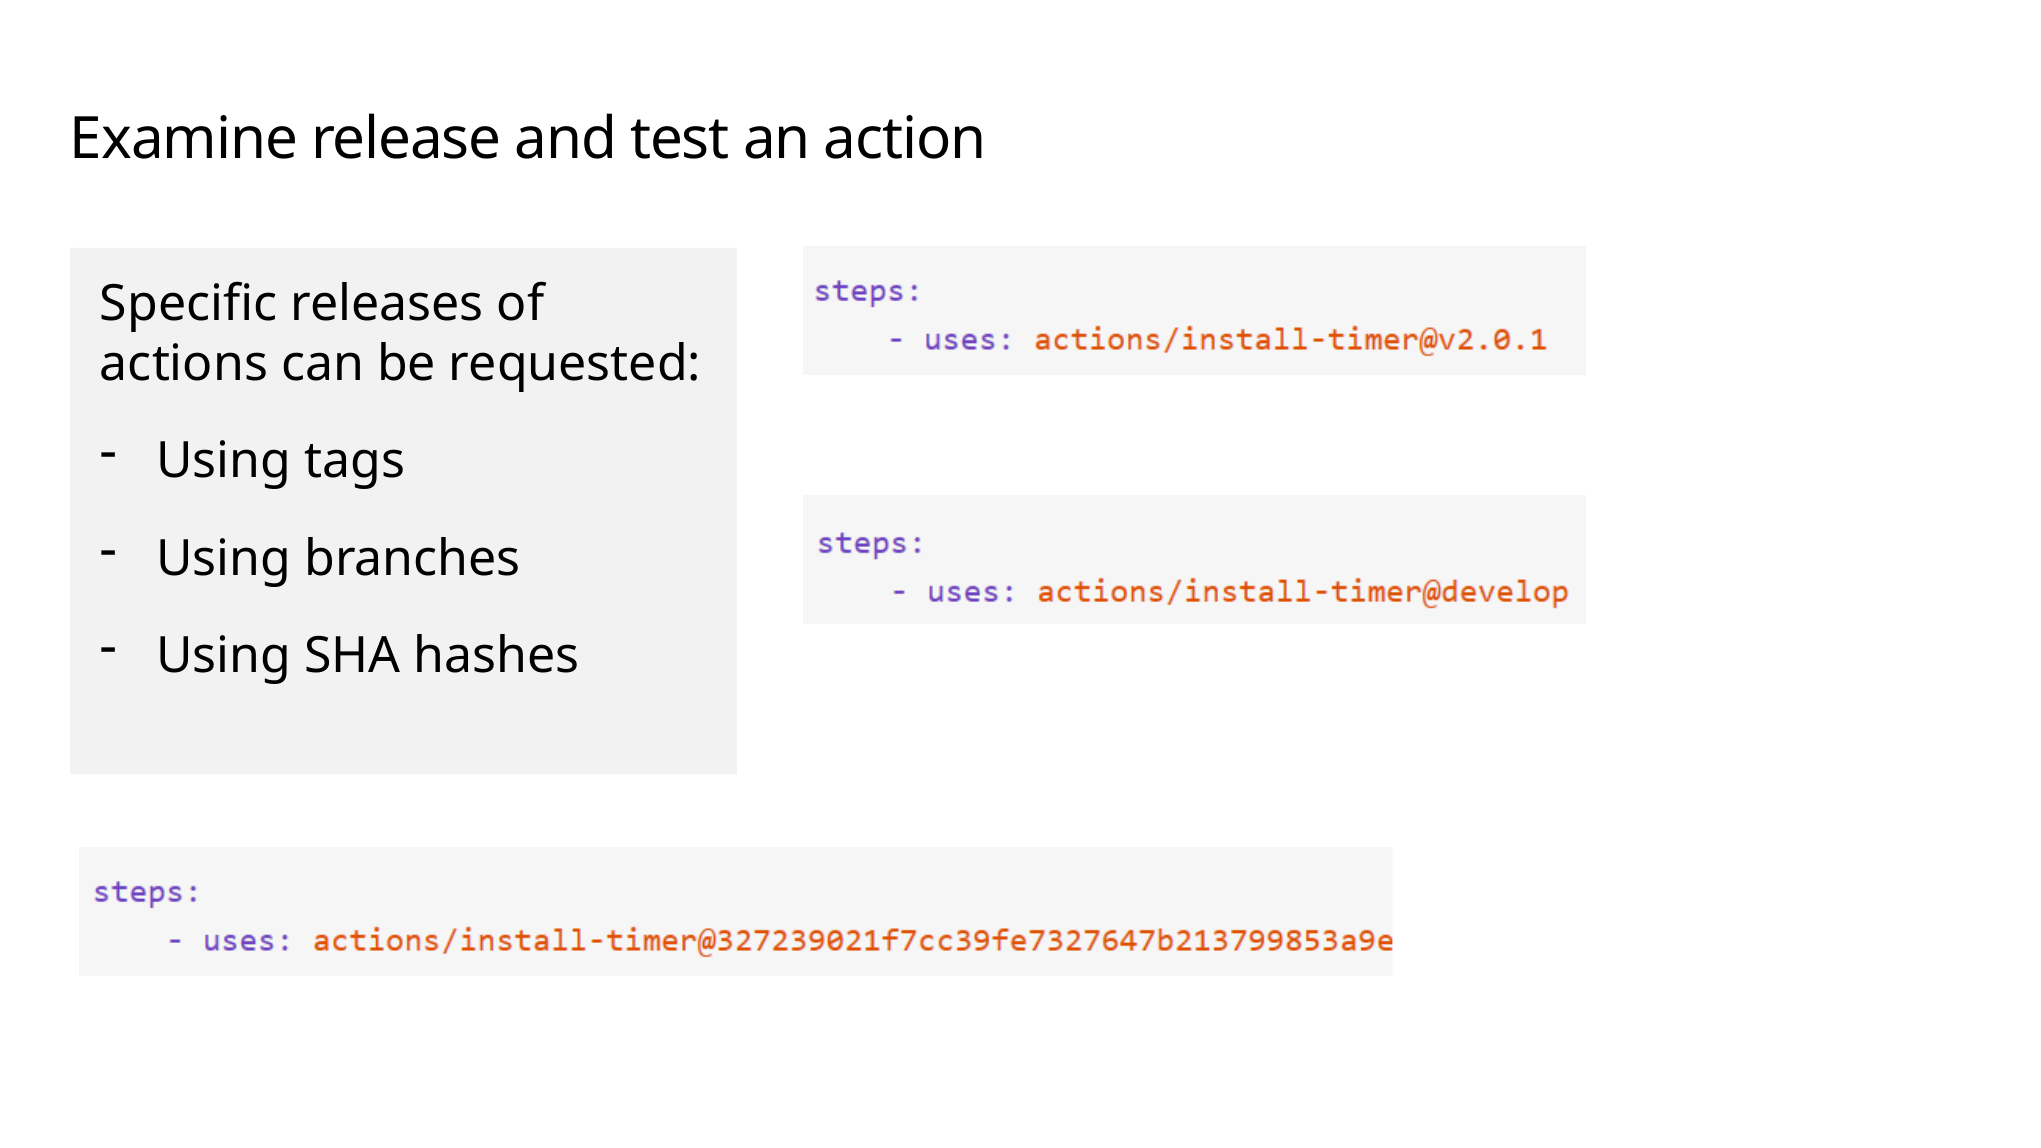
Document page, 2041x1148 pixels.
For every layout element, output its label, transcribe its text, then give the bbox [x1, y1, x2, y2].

picture [803, 494, 1586, 624]
title Examine release and test an action [70, 103, 1969, 172]
picture [79, 847, 1402, 977]
text_box Specific releases of actions can be requested: Using tags Using branches Using SHA hashes [70, 247, 737, 775]
picture [803, 246, 1586, 376]
